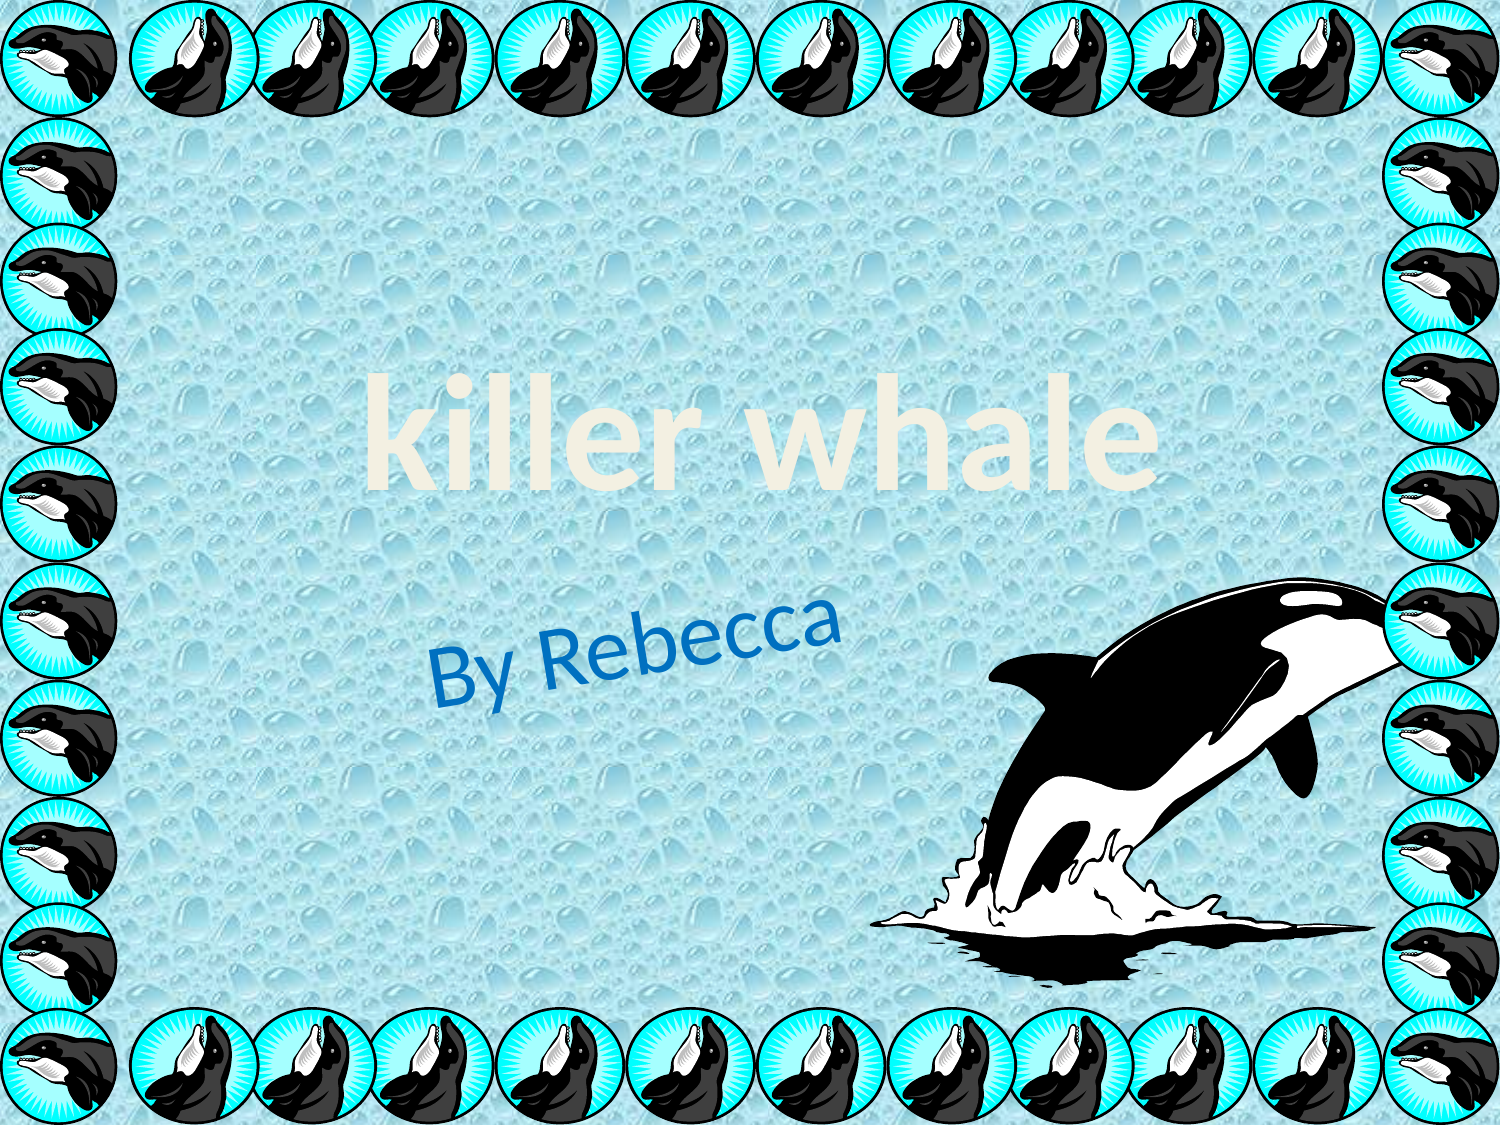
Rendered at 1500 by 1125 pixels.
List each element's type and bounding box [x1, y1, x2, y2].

text_box [0, 0, 1500, 1125]
